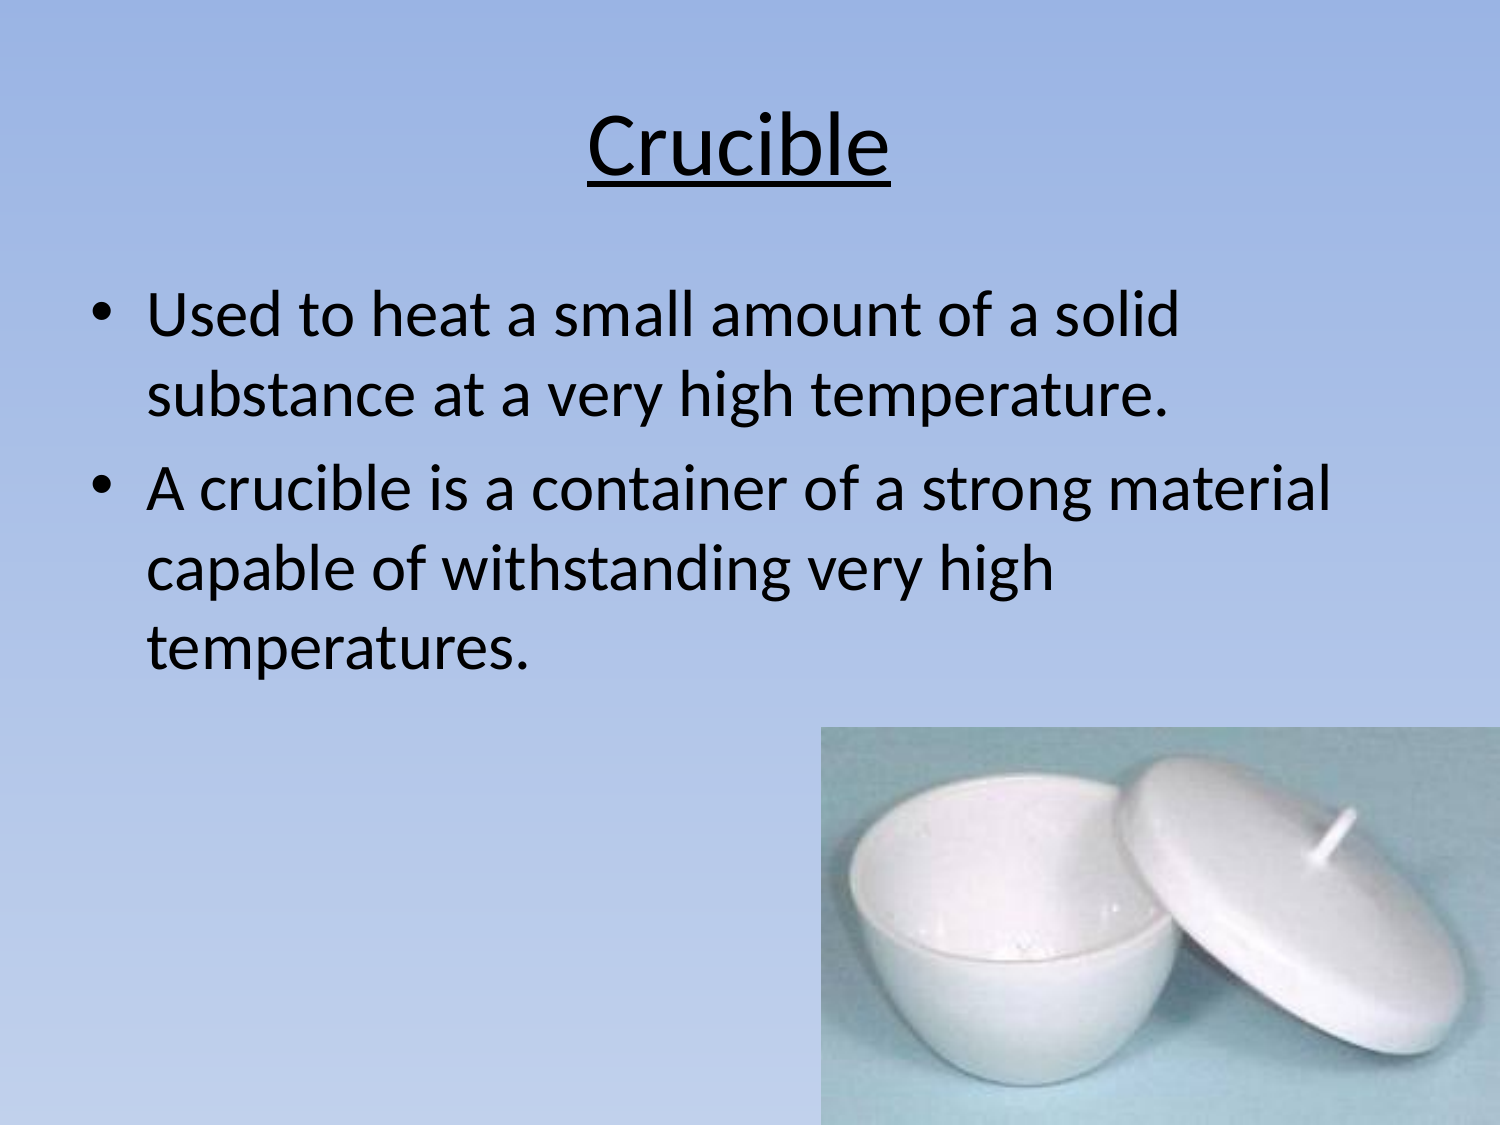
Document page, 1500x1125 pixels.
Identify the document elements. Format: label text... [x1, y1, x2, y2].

list Used to heat a small amount of a solid substance at a very high temperature. A crucible is a container of a strong material capable of withstanding very high temperatures. [75, 262, 1425, 1005]
title Crucible [75, 45, 1425, 233]
picture [820, 727, 1500, 1125]
